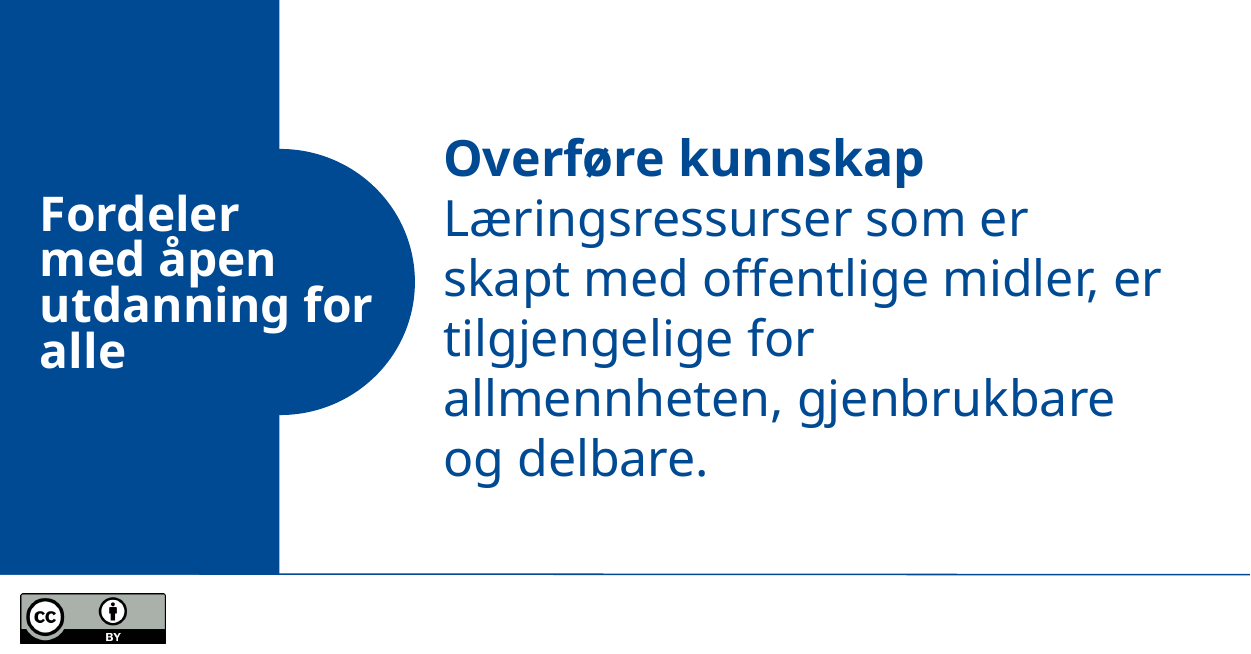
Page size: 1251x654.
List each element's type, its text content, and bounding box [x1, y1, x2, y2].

text_box [195, 148, 366, 179]
text_box [0, 582, 1250, 654]
text_box [0, 0, 280, 573]
text_box Overføre kunnskap Læringsressurser som er skapt med offentlige midler, er tilgjengelige for allmennheten, gjenbrukbare og delbare. [428, 111, 1178, 502]
text_box [206, 393, 355, 416]
text_box Fordeler med åpen utdanning for alle [24, 179, 420, 393]
picture [20, 592, 166, 645]
